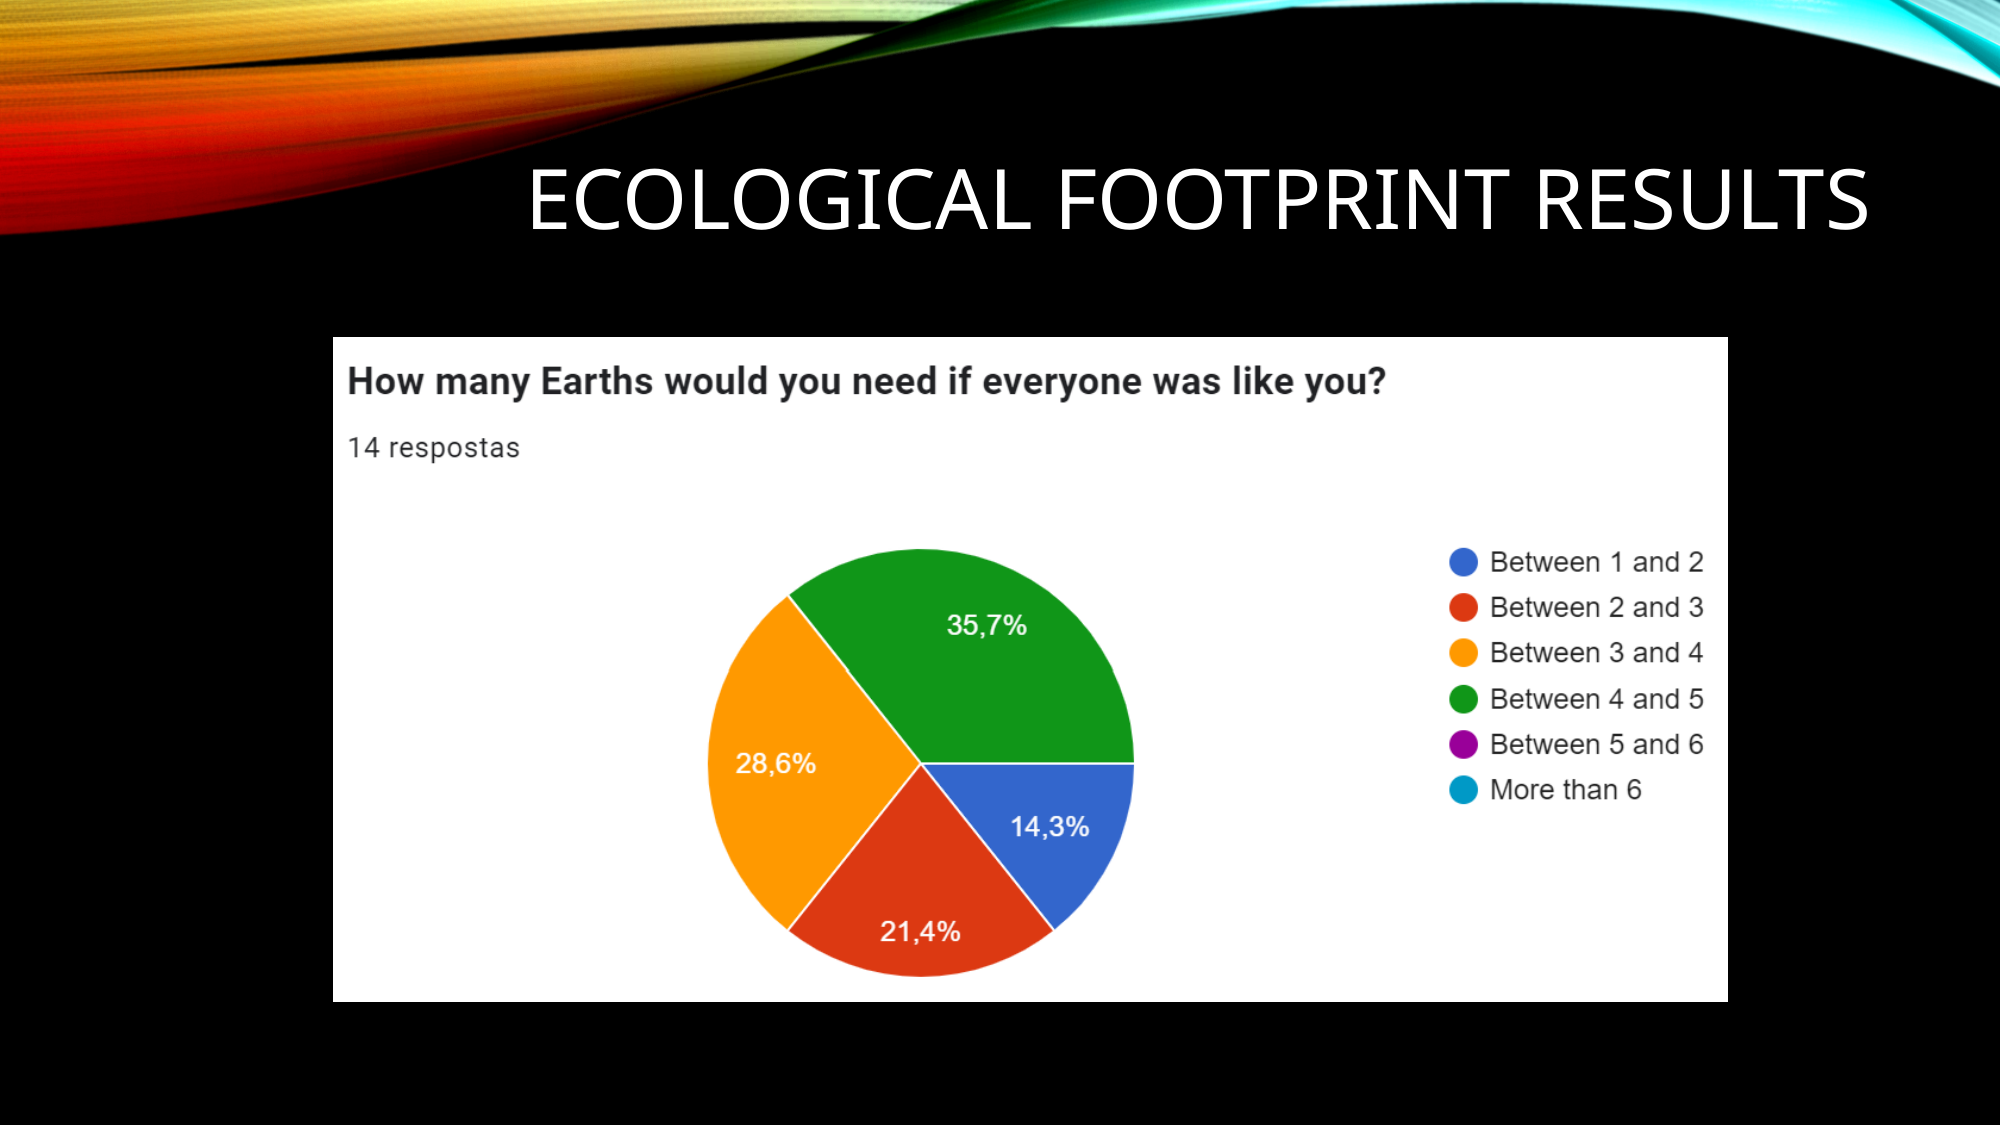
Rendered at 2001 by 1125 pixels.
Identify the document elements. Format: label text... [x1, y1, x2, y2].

picture [0, 0, 2000, 237]
picture [333, 337, 1728, 1002]
title Ecological footprint results [474, 96, 1887, 309]
